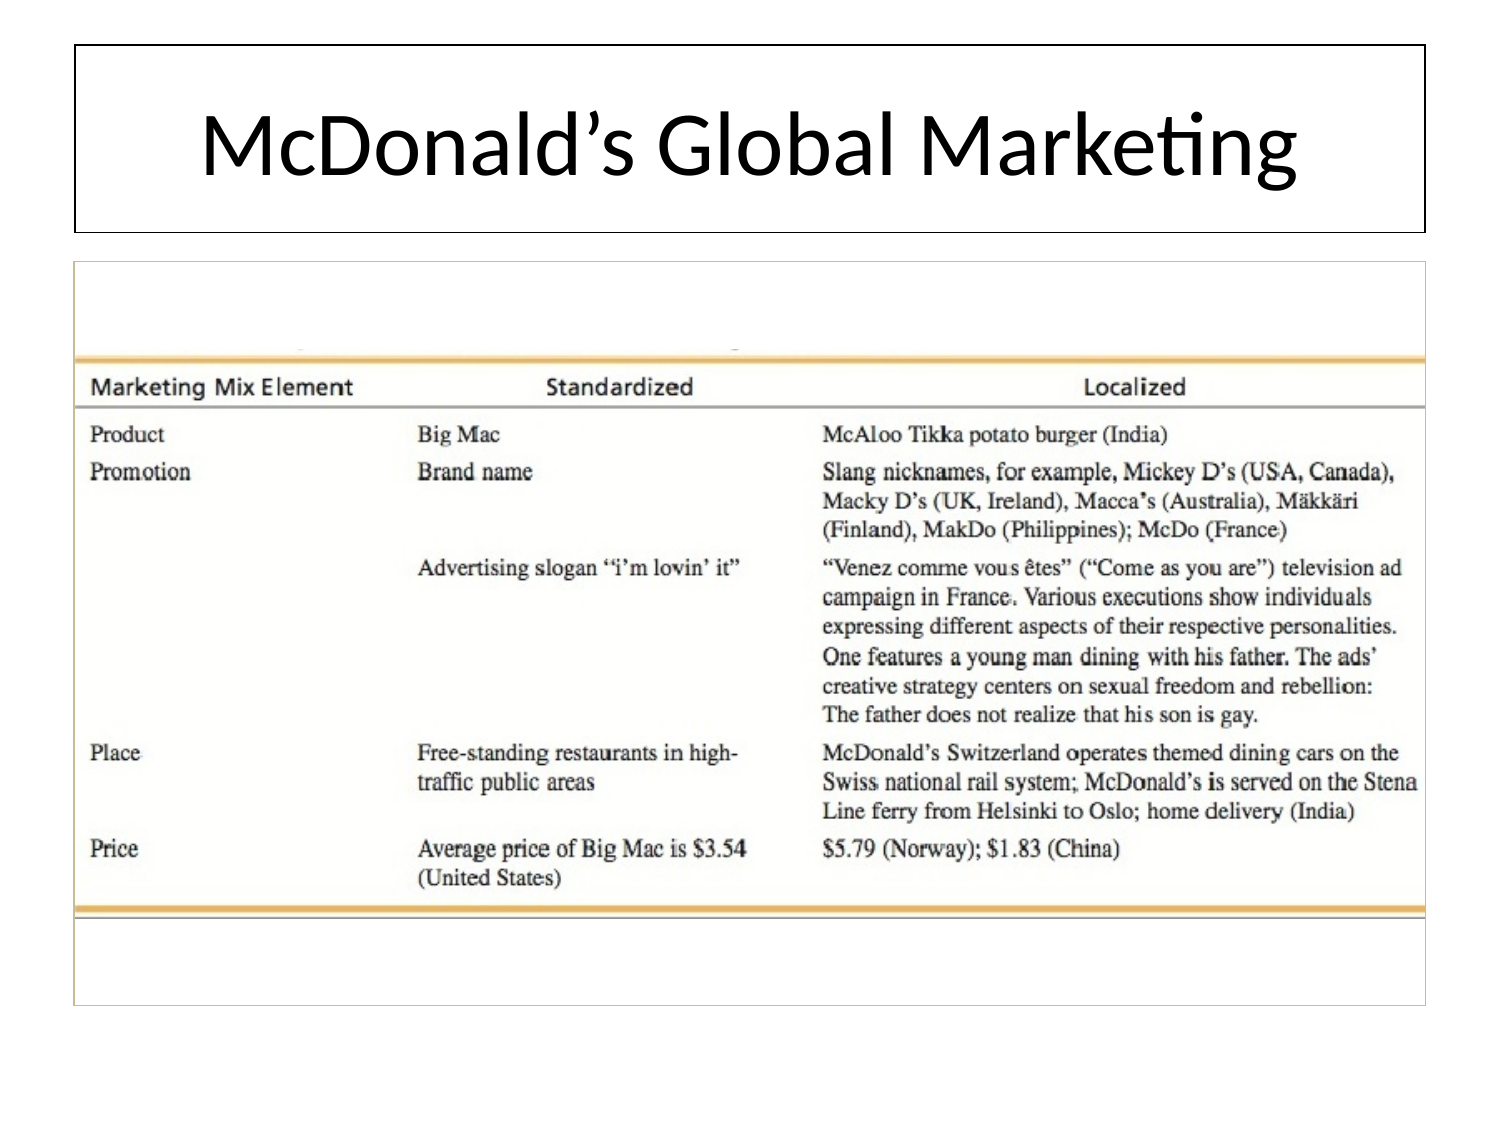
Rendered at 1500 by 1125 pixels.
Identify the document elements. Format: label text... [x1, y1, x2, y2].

title McDonald’s Global Marketing [74, 44, 1426, 233]
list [74, 262, 1426, 1006]
